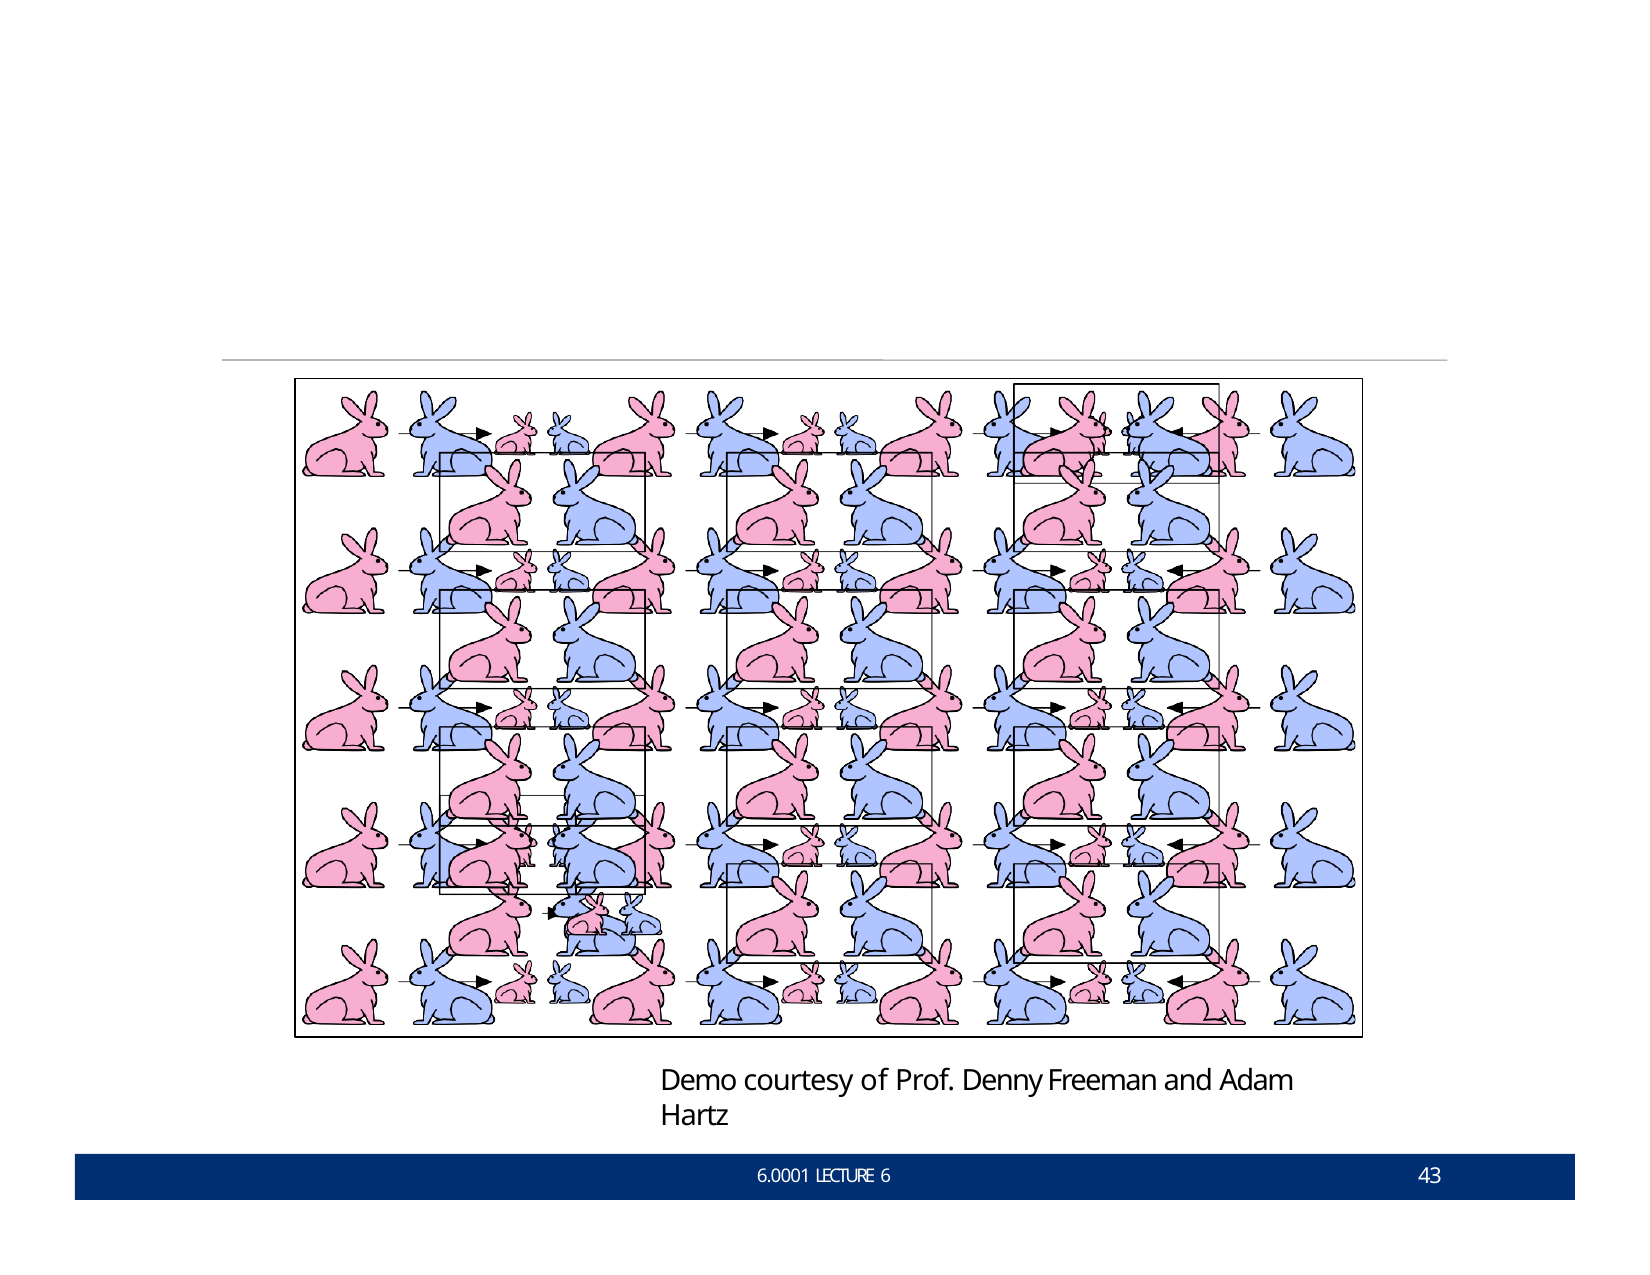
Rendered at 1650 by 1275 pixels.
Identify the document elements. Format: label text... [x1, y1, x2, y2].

text_box Demo courtesy of Prof. Denny Freeman and Adam Hartz [658, 1058, 1329, 1131]
slide_number 43 [1414, 1150, 1445, 1275]
footer 6.0001 LECTURE 6 [754, 1162, 897, 1275]
text_box [302, 383, 1356, 1025]
text_box [294, 378, 1363, 1038]
